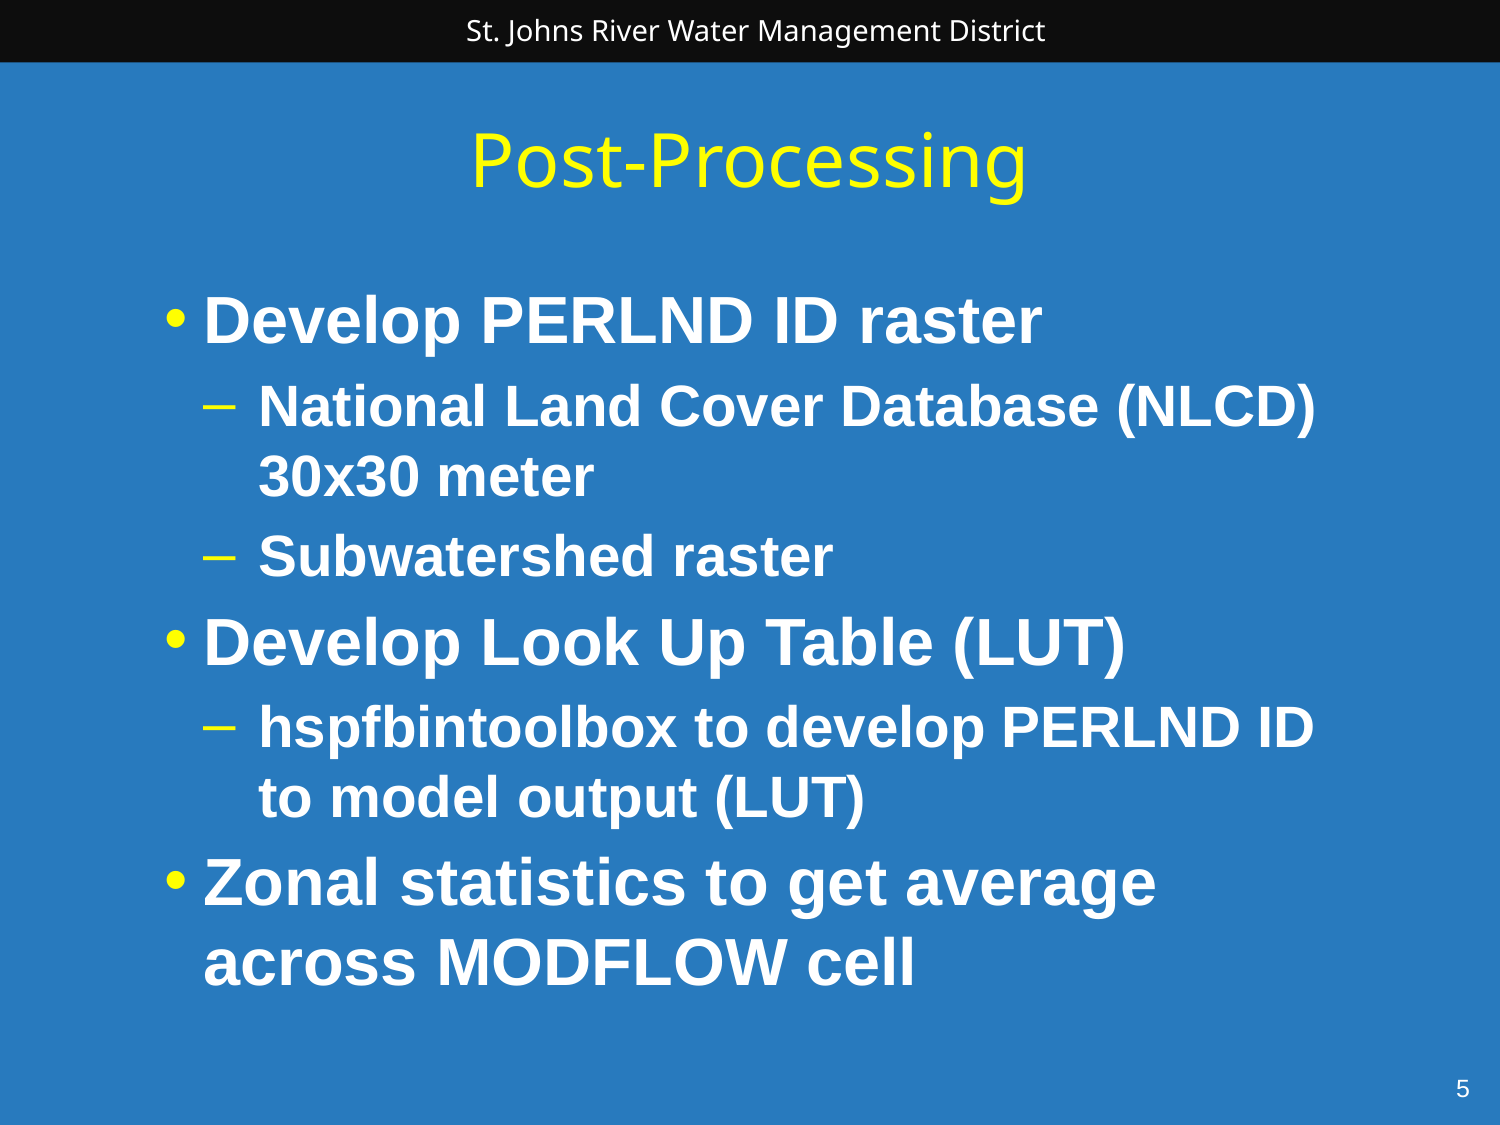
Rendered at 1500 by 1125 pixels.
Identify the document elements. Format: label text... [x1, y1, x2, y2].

slide_number 5 [1200, 1065, 1500, 1125]
title Post-Processing [150, 104, 1350, 255]
list Develop PERLND ID raster National Land Cover Database (NLCD) 30x30 meter Subwatershed raster Develop Look Up Table (LUT) hspfbintoolbox to develop PERLND ID to model output (LUT) Zonal statistics to get average across MODFLOW cell [150, 270, 1350, 1020]
